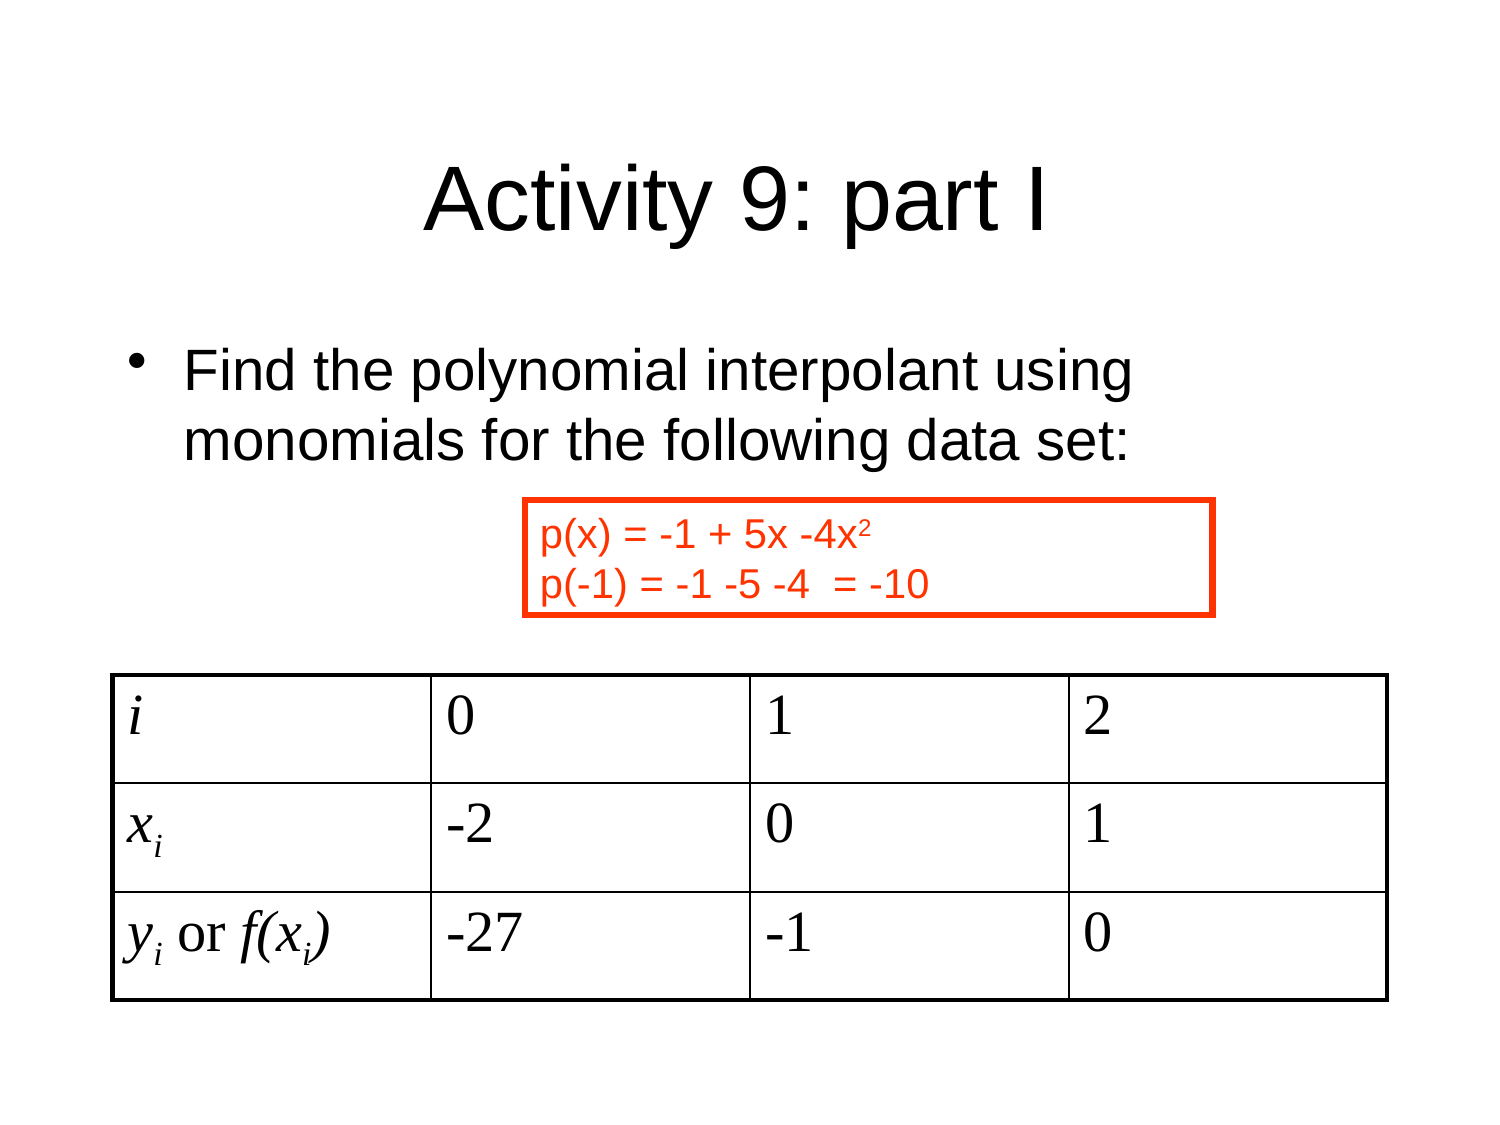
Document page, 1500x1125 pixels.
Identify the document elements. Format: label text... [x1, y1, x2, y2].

table_cell -2 [432, 784, 749, 891]
table_header 1 [751, 677, 1068, 782]
list Find the polynomial interpolant using monomials for the following data set: [112, 324, 1388, 651]
title Activity 9: part I [112, 99, 1388, 288]
table_cell 0 [1070, 893, 1385, 998]
text_box p(x) = -1 + 5x -4x2 p(-1) = -1 -5 -4 = -10 [524, 499, 1213, 615]
table_cell 1 [1070, 784, 1385, 891]
table_cell yi or f(xi) [115, 893, 430, 998]
table_cell -1 [751, 893, 1068, 998]
table_header 0 [432, 677, 749, 782]
table_header 2 [1070, 677, 1385, 782]
table_cell -27 [432, 893, 749, 998]
table_cell 0 [751, 784, 1068, 891]
table_cell xi [115, 784, 430, 891]
table_header i [115, 677, 430, 782]
